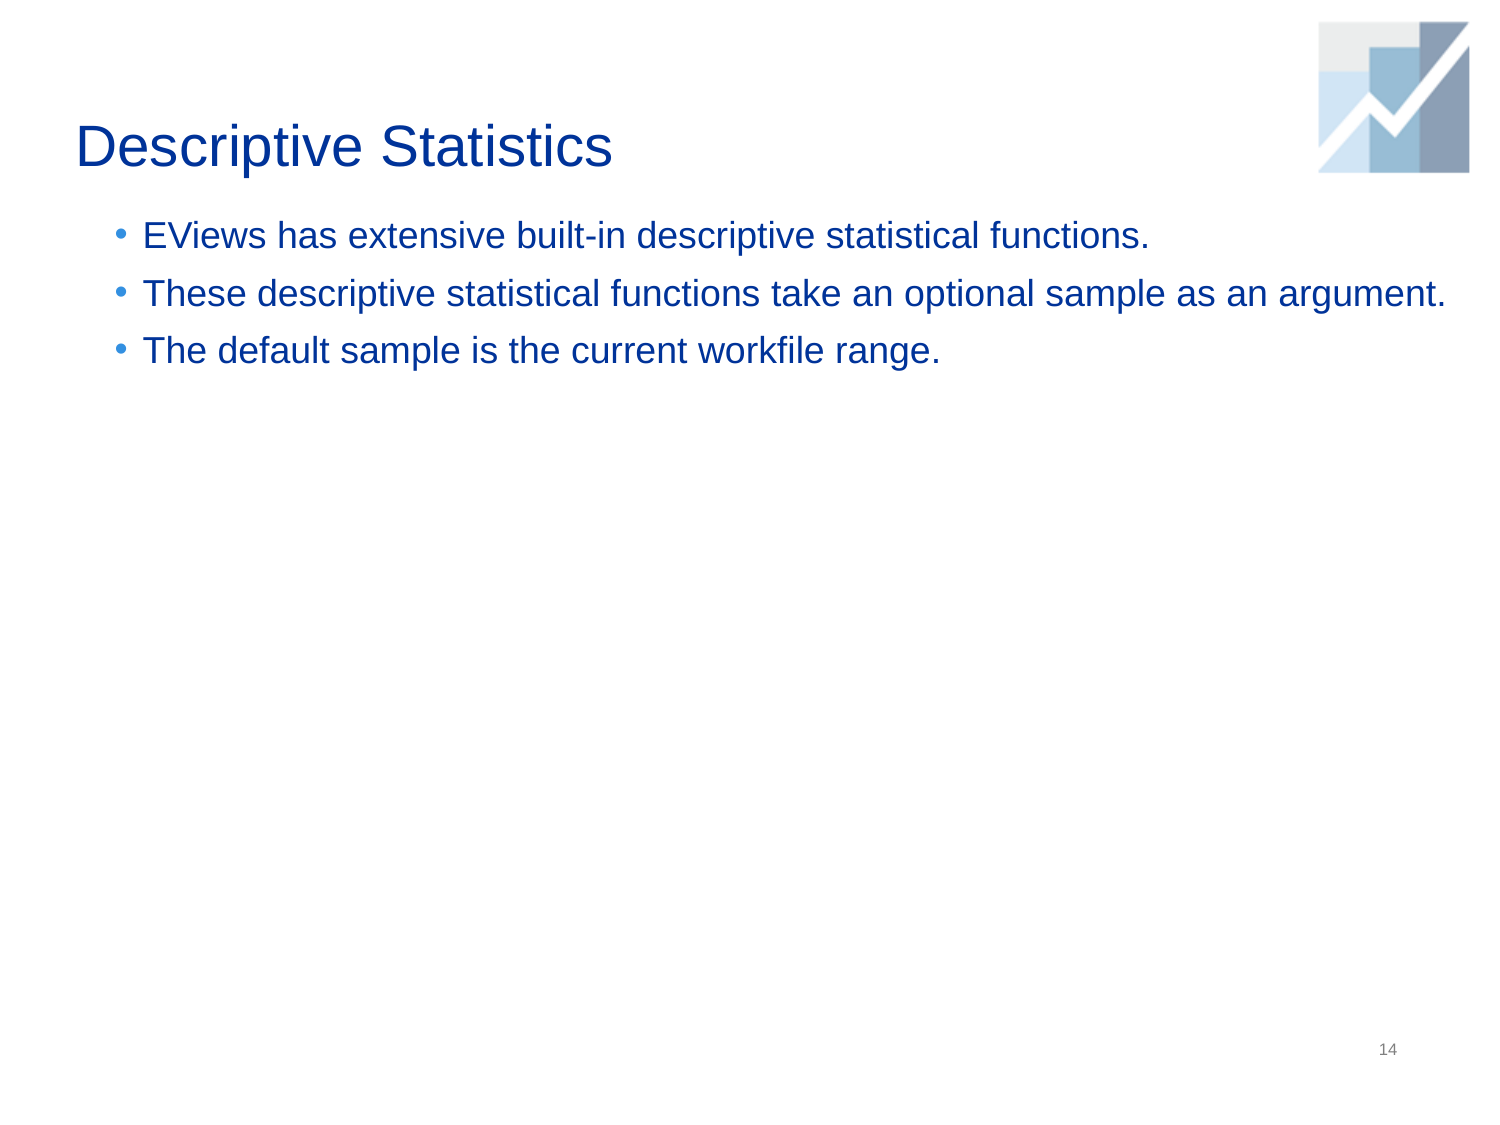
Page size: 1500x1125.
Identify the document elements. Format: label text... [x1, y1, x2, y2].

slide_number 14 [1262, 1015, 1413, 1067]
text_box Descriptive Statistics [60, 0, 1295, 186]
list EViews has extensive built-in descriptive statistical functions. These descriptive statistical functions take an optional sample as an argument. The default sample is the current workfile range. [99, 203, 1477, 552]
picture [1300, 11, 1479, 181]
